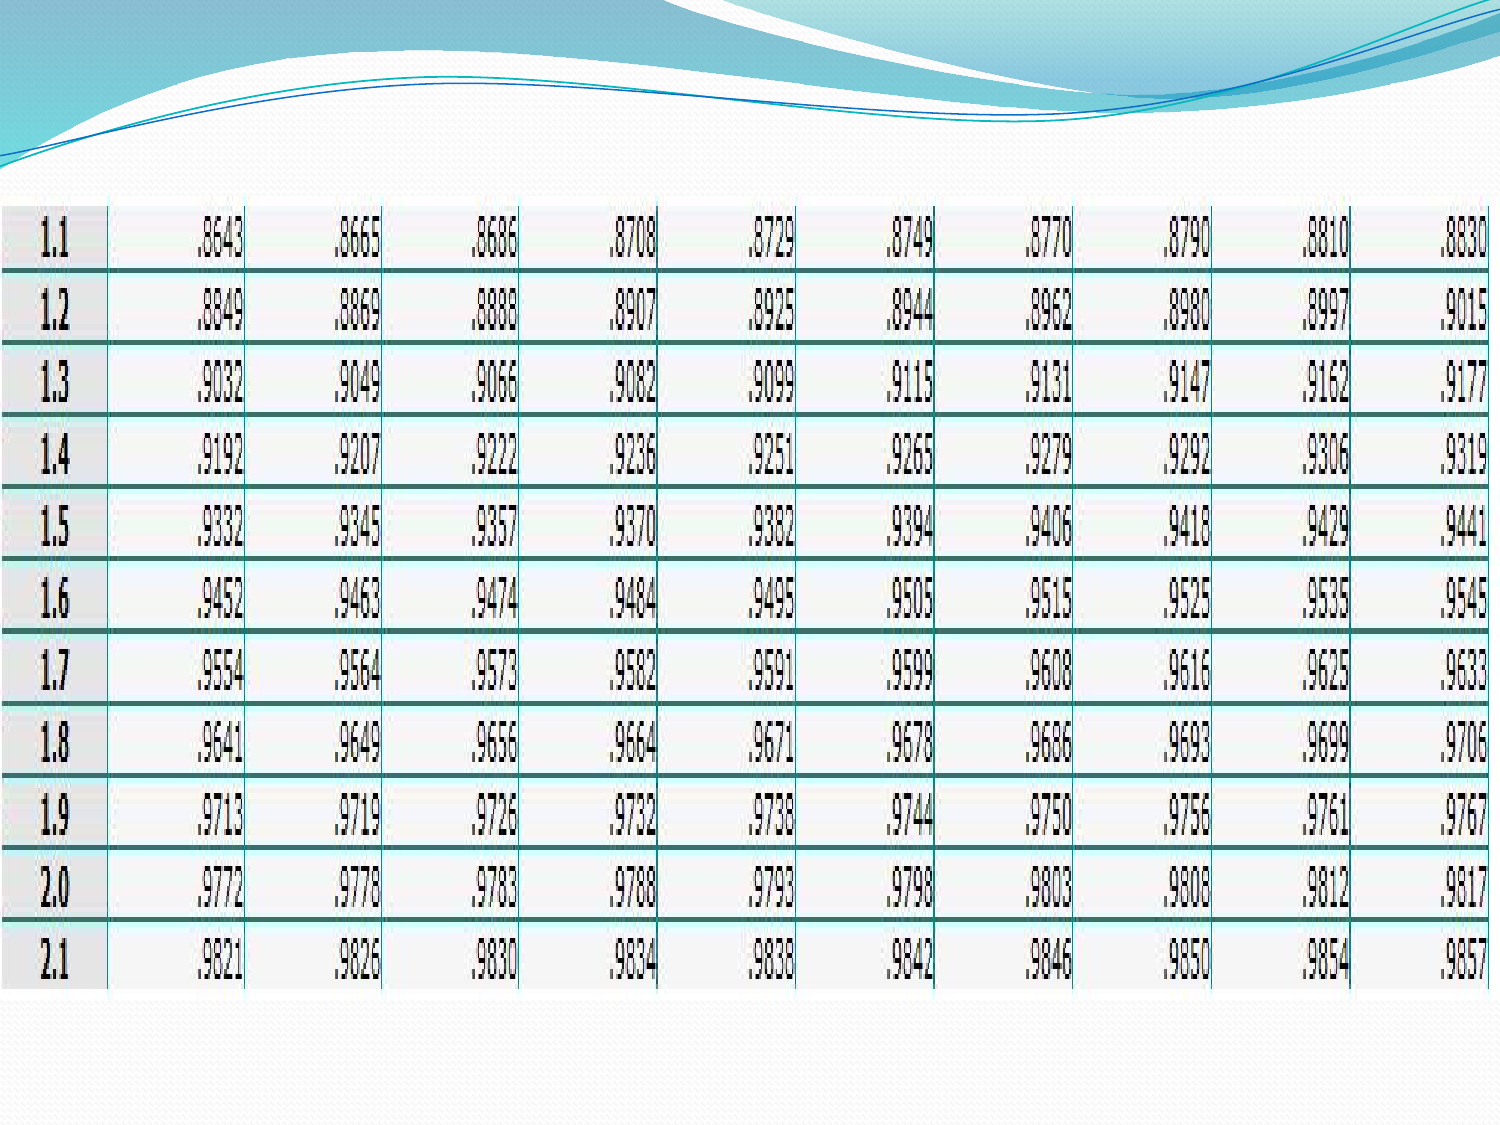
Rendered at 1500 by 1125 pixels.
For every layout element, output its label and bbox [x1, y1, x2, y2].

list [0, 195, 1500, 1000]
